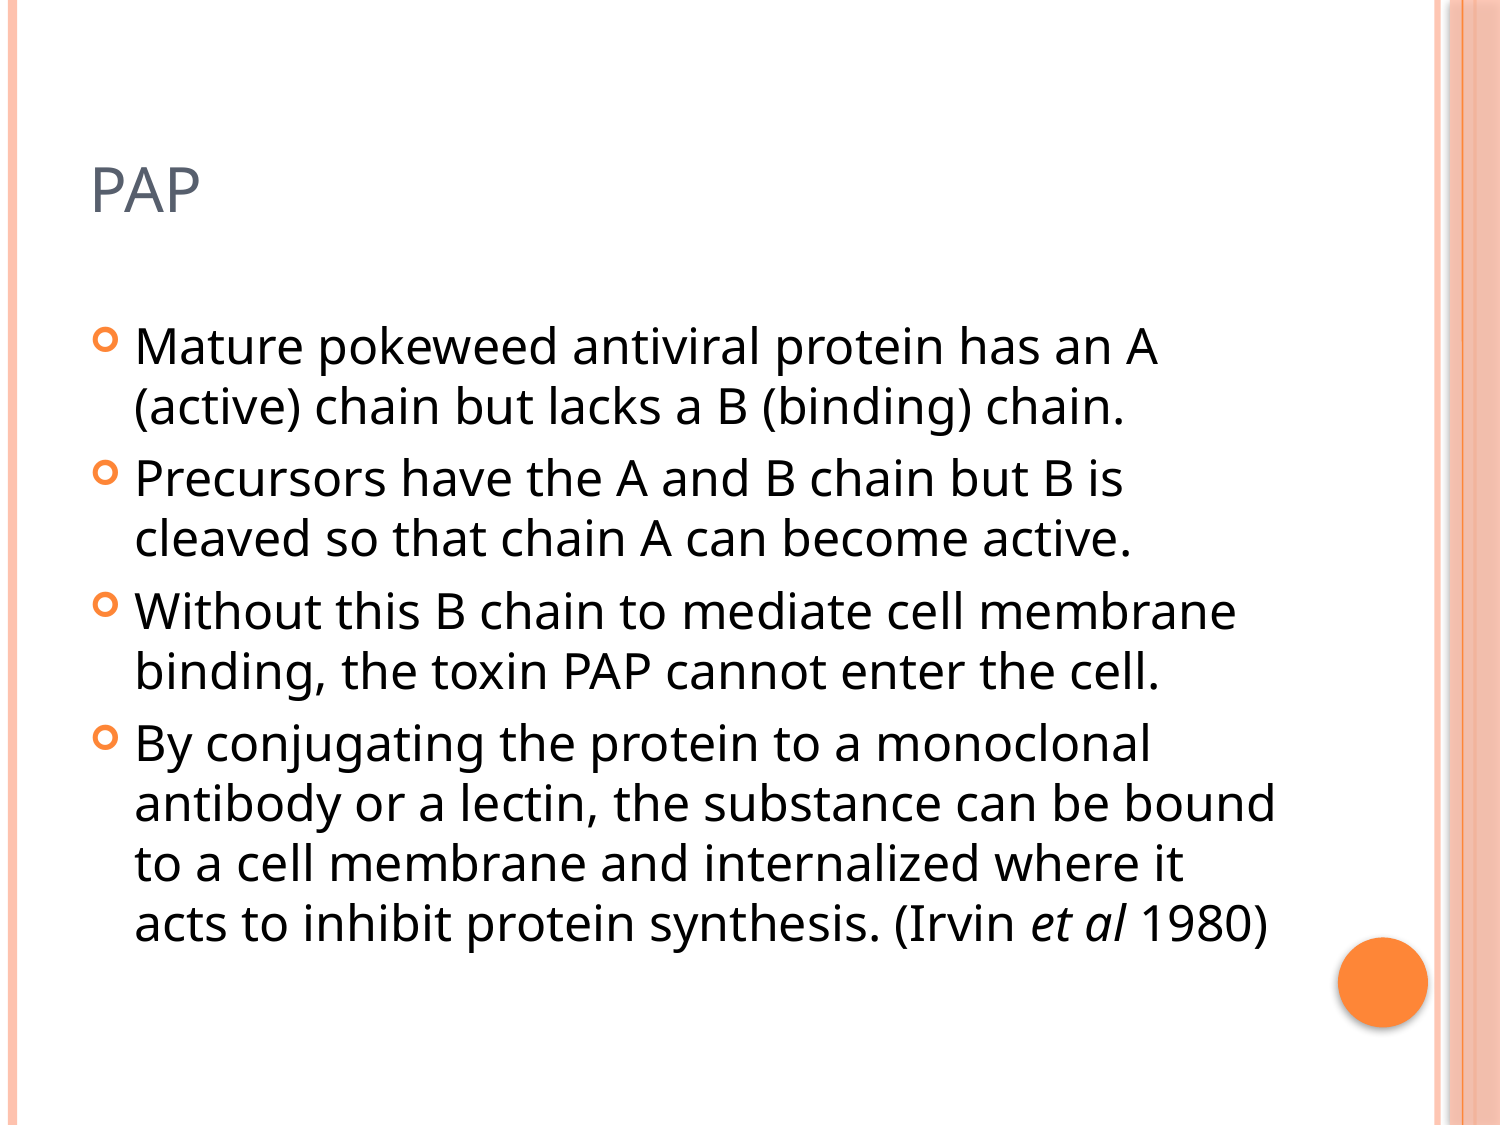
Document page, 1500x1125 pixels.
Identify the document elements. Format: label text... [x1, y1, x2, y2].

list Mature pokeweed antiviral protein has an A (active) chain but lacks a B (binding) chain. Precursors have the A and B chain but B is cleaved so that chain A can become active. Without this B chain to mediate cell membrane binding, the toxin PAP cannot enter the cell. By conjugating the protein to a monoclonal antibody or a lectin, the substance can be bound to a cell membrane and internalized where it acts to inhibit protein synthesis. (Irvin et al 1980) [75, 234, 1300, 985]
title PAP [75, 45, 1300, 233]
